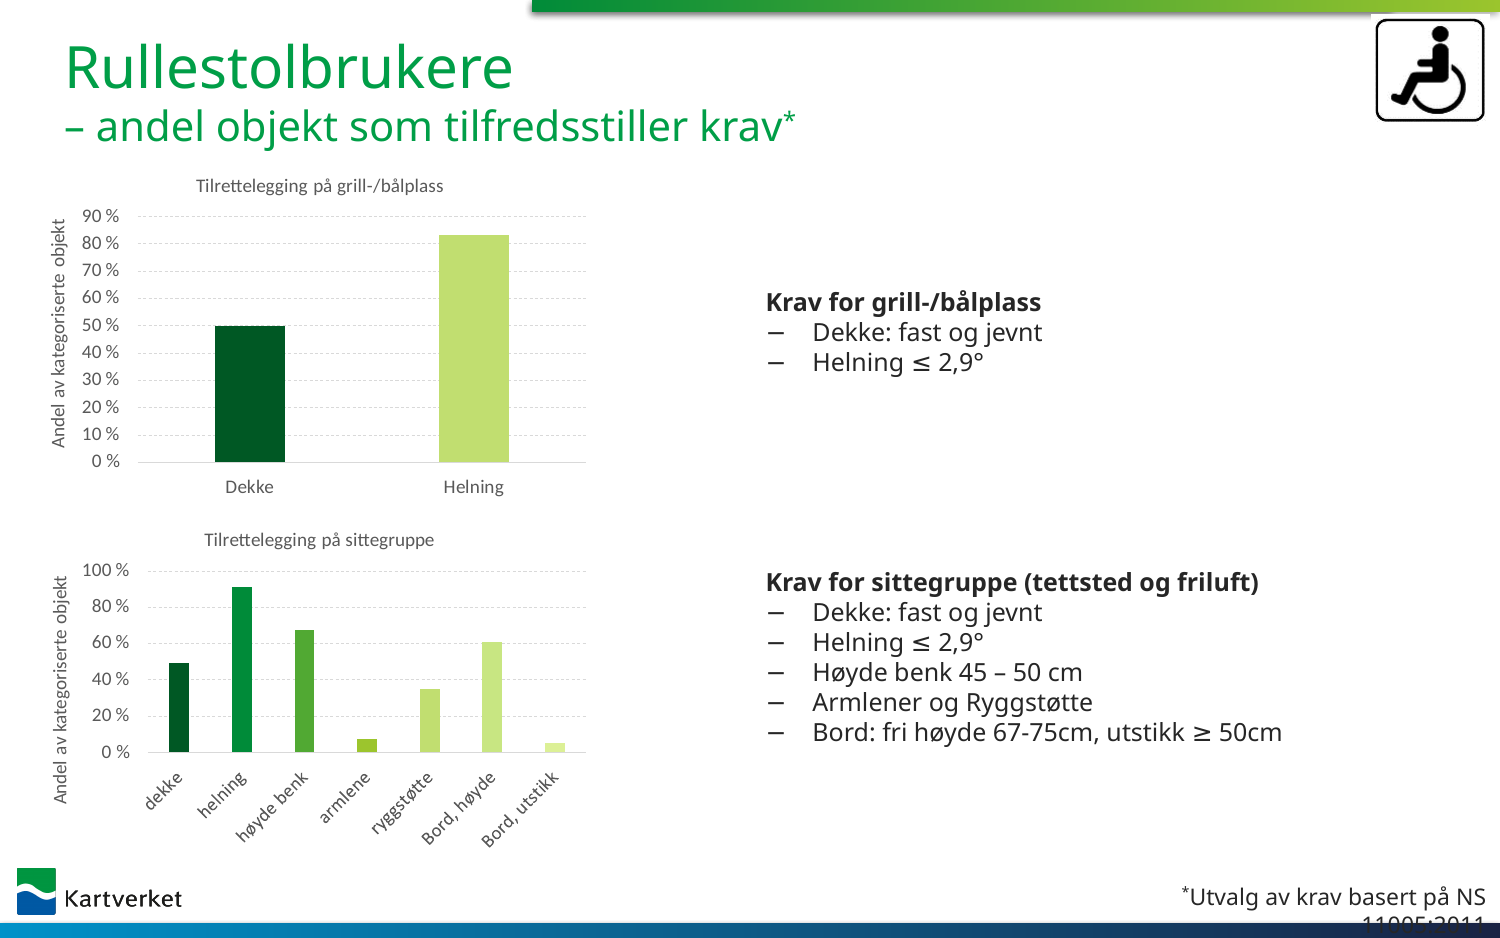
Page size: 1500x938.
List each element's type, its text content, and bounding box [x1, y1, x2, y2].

text_box Krav for sittegruppe (tettsted og friluft) Dekke: fast og jevnt Helning ≤ 2,9° Høyde benk 45 – 50 cm Armlener og Ryggstøtte Bord: fri høyde 67-75cm, utstikk ≥ 50cm [750, 559, 1500, 754]
picture [41, 166, 597, 505]
text_box Krav for grill-/bålplass Dekke: fast og jevnt Helning ≤ 2,9° [750, 279, 1452, 384]
text_box *Utvalg av krav basert på NS 11005:2011 [1068, 873, 1500, 938]
text_box Rullestolbrukere – andel objekt som tilfredsstiller krav* [49, 14, 1431, 158]
picture [41, 520, 597, 859]
picture [1371, 13, 1491, 127]
